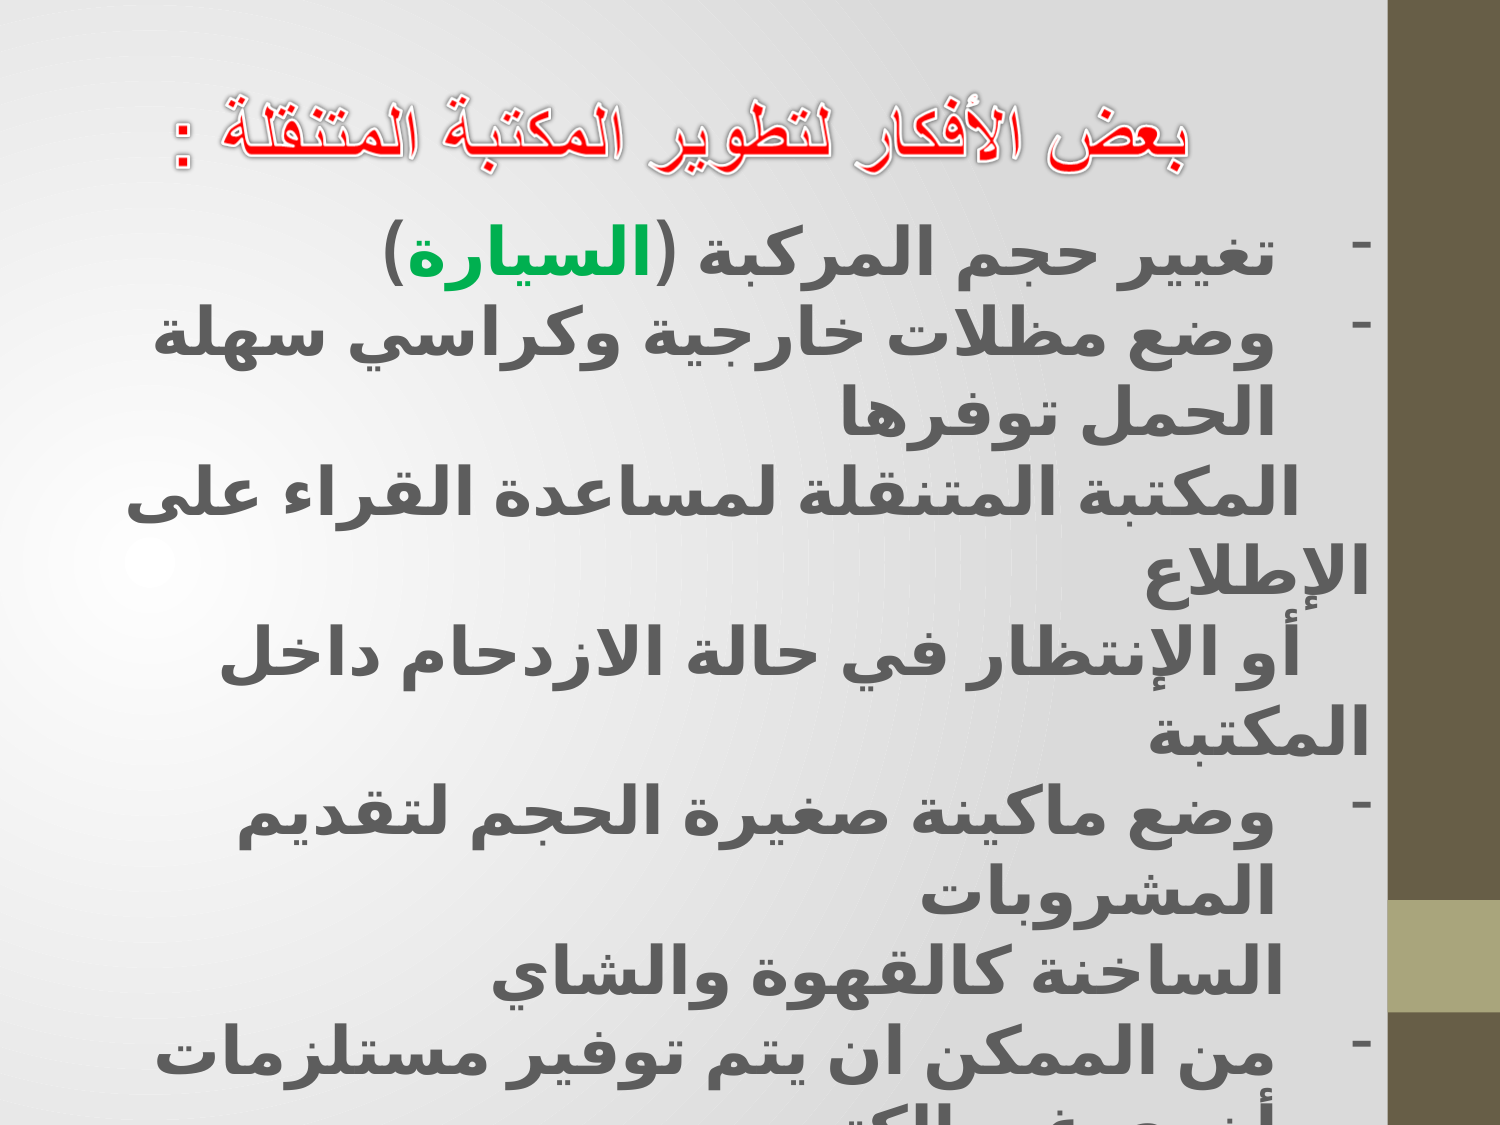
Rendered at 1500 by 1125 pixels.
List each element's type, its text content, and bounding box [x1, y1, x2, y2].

text_box تغيير حجم المركبة (السيارة) وضع مظلات خارجية وكراسي سهلة الحمل توفرها المكتبة المتنقلة لمساعدة القراء على الإطلاع أو الإنتظار في حالة الازدحام داخل المكتبة وضع ماكينة صغيرة الحجم لتقديم المشروبات الساخنة كالقهوة والشاي من الممكن ان يتم توفير مستلزمات أخرى غير الكتب التي يحتاجها سكان المناطق النائية بحيث يتم جمع الطلبات من أدوات فنية او ادوات هندسية او غيرها من المستلزمات البسيطة وإحضارها لهم في المرة القادمة [0, 201, 1388, 1125]
picture [111, 53, 1244, 245]
text_box [242, 0, 1341, 201]
